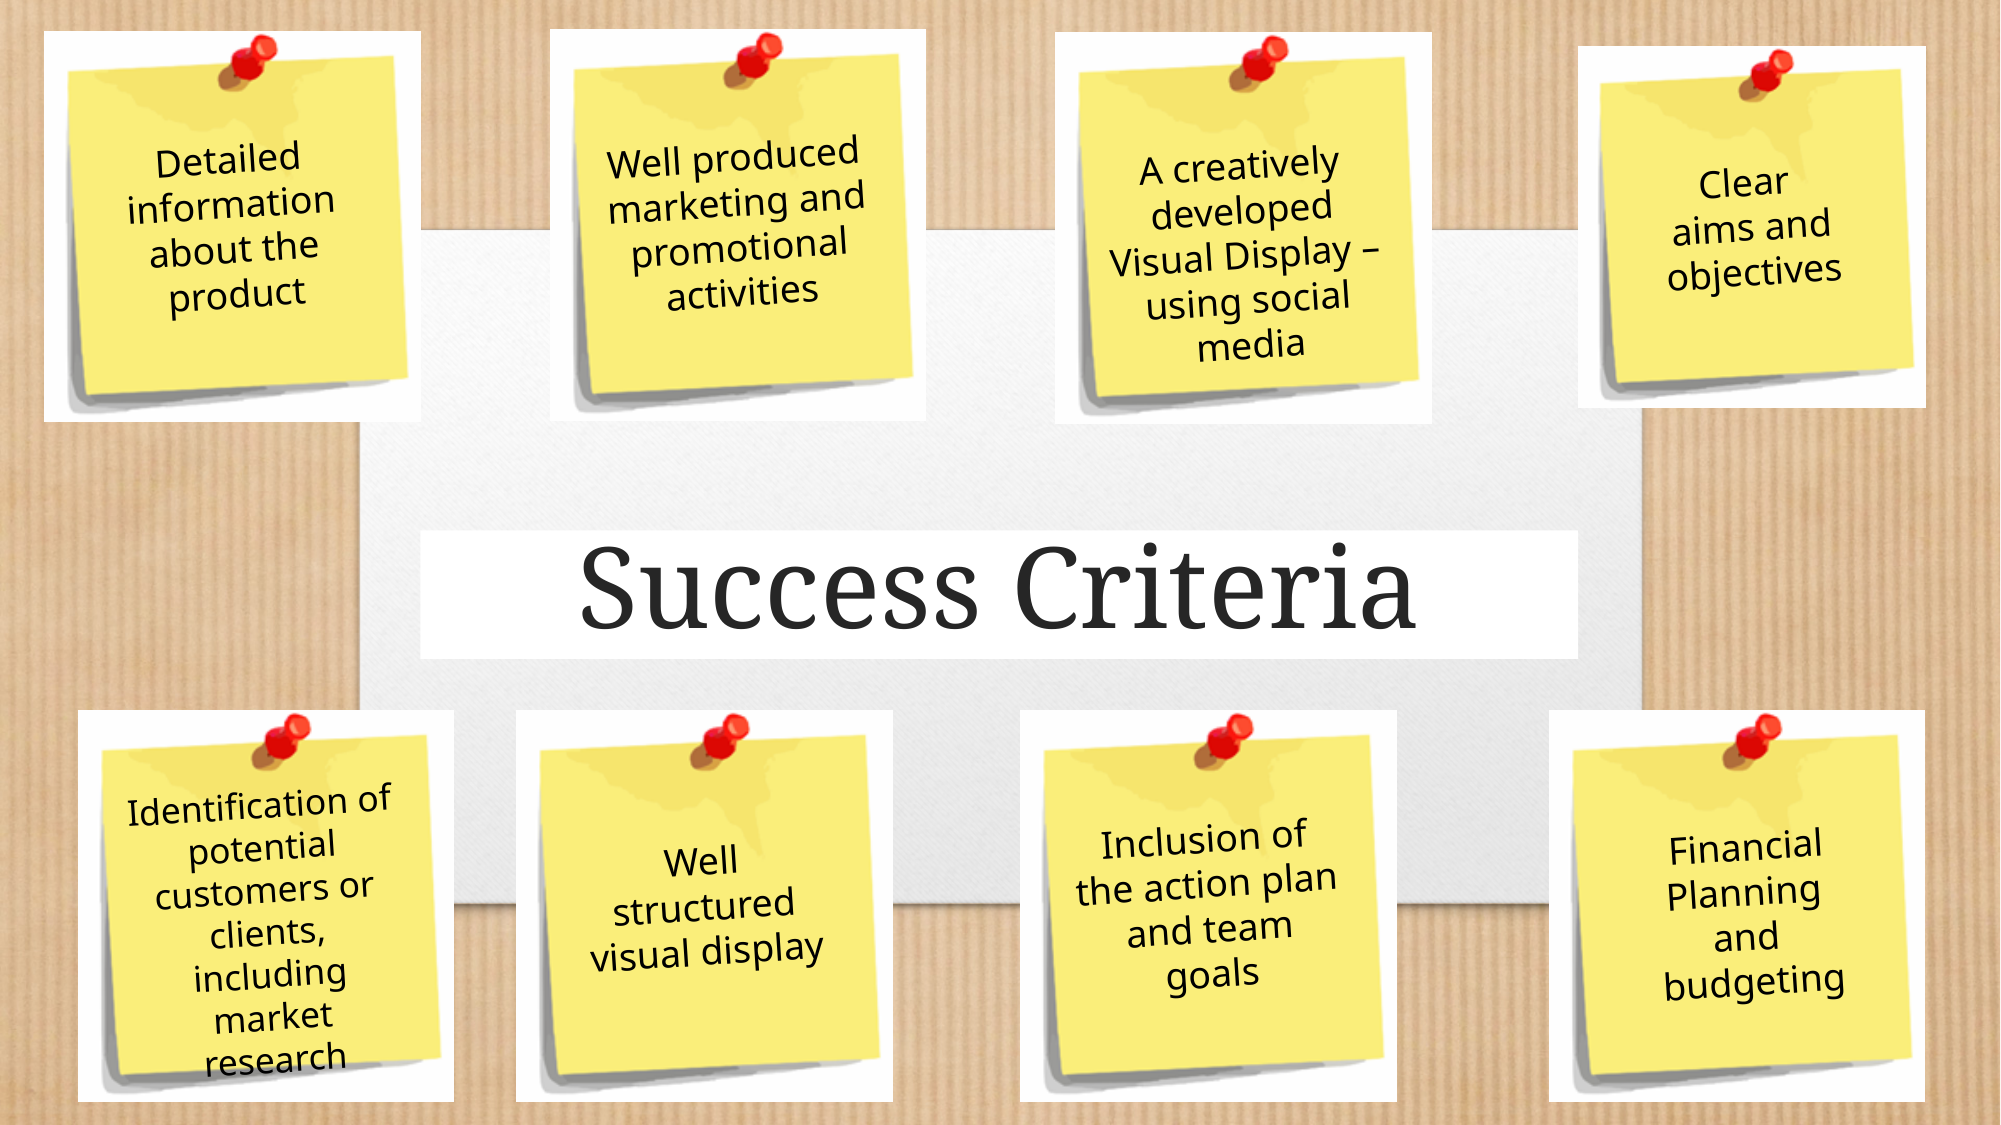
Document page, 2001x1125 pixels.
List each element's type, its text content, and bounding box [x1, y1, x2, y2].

title Success Criteria [420, 530, 1579, 659]
picture [0, 0, 2001, 1125]
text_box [1020, 710, 1397, 1102]
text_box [1055, 32, 1432, 424]
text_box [44, 31, 421, 423]
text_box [550, 29, 927, 421]
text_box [516, 710, 893, 1102]
